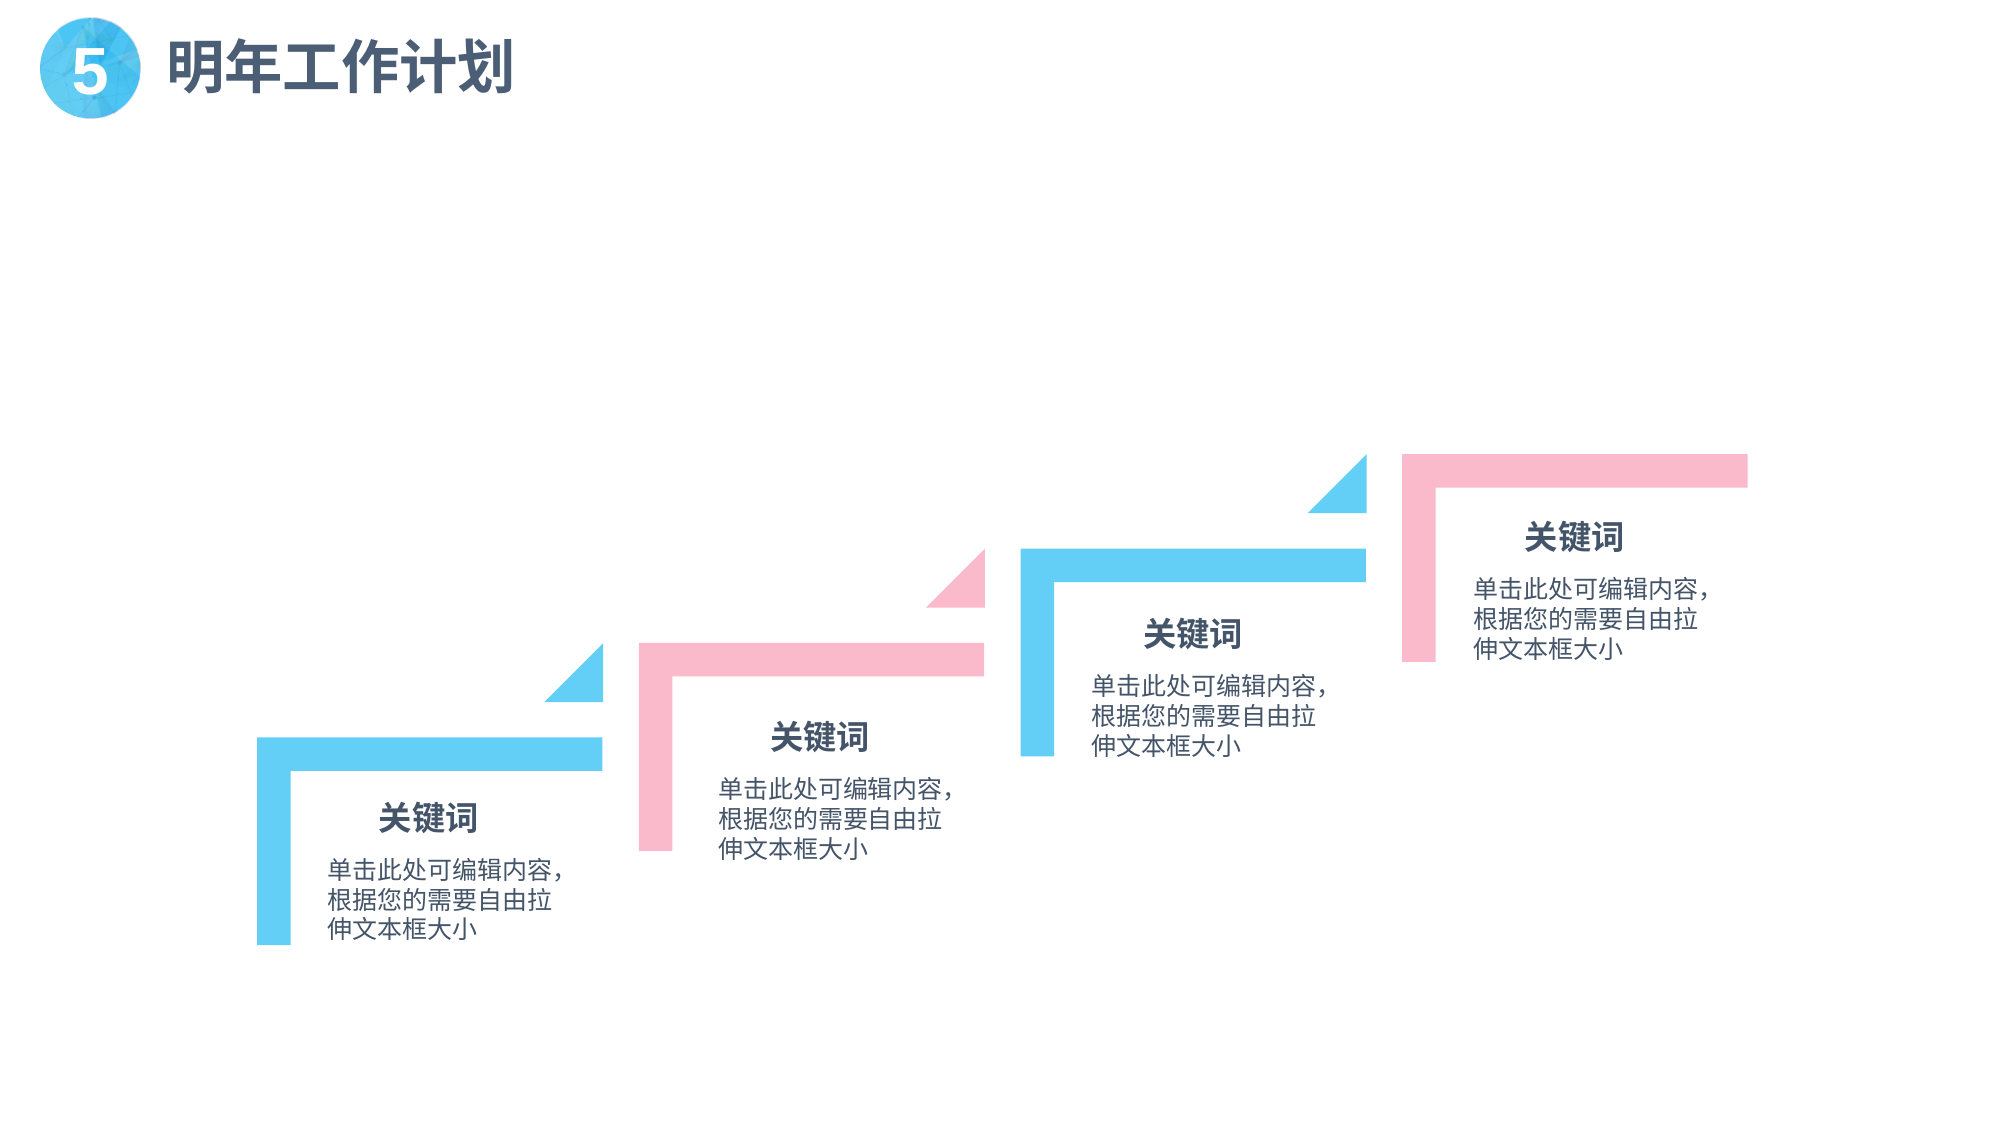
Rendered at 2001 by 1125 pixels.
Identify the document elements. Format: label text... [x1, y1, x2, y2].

text_box 单击此处可编辑内容，根据您的需要自由拉伸文本框大小 [1473, 573, 1701, 664]
text_box 关键词 [236, 796, 621, 837]
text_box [40, 18, 698, 119]
text_box 关键词 [628, 715, 1012, 756]
text_box [1020, 653, 1055, 757]
text_box 关键词 [1001, 612, 1386, 653]
text_box [1402, 557, 1436, 662]
text_box [638, 756, 673, 851]
text_box 单击此处可编辑内容，根据您的需要自由拉伸文本框大小 [718, 773, 946, 864]
text_box [257, 837, 291, 946]
text_box 关键词 [1383, 516, 1767, 557]
text_box [926, 548, 985, 608]
text_box [1307, 454, 1367, 514]
text_box [544, 643, 604, 703]
text_box 单击此处可编辑内容，根据您的需要自由拉伸文本框大小 [327, 854, 555, 945]
text_box 单击此处可编辑内容，根据您的需要自由拉伸文本框大小 [1091, 670, 1319, 760]
text_box [1020, 548, 1366, 612]
text_box [1402, 454, 1748, 516]
text_box [257, 737, 603, 796]
text_box [638, 642, 985, 715]
